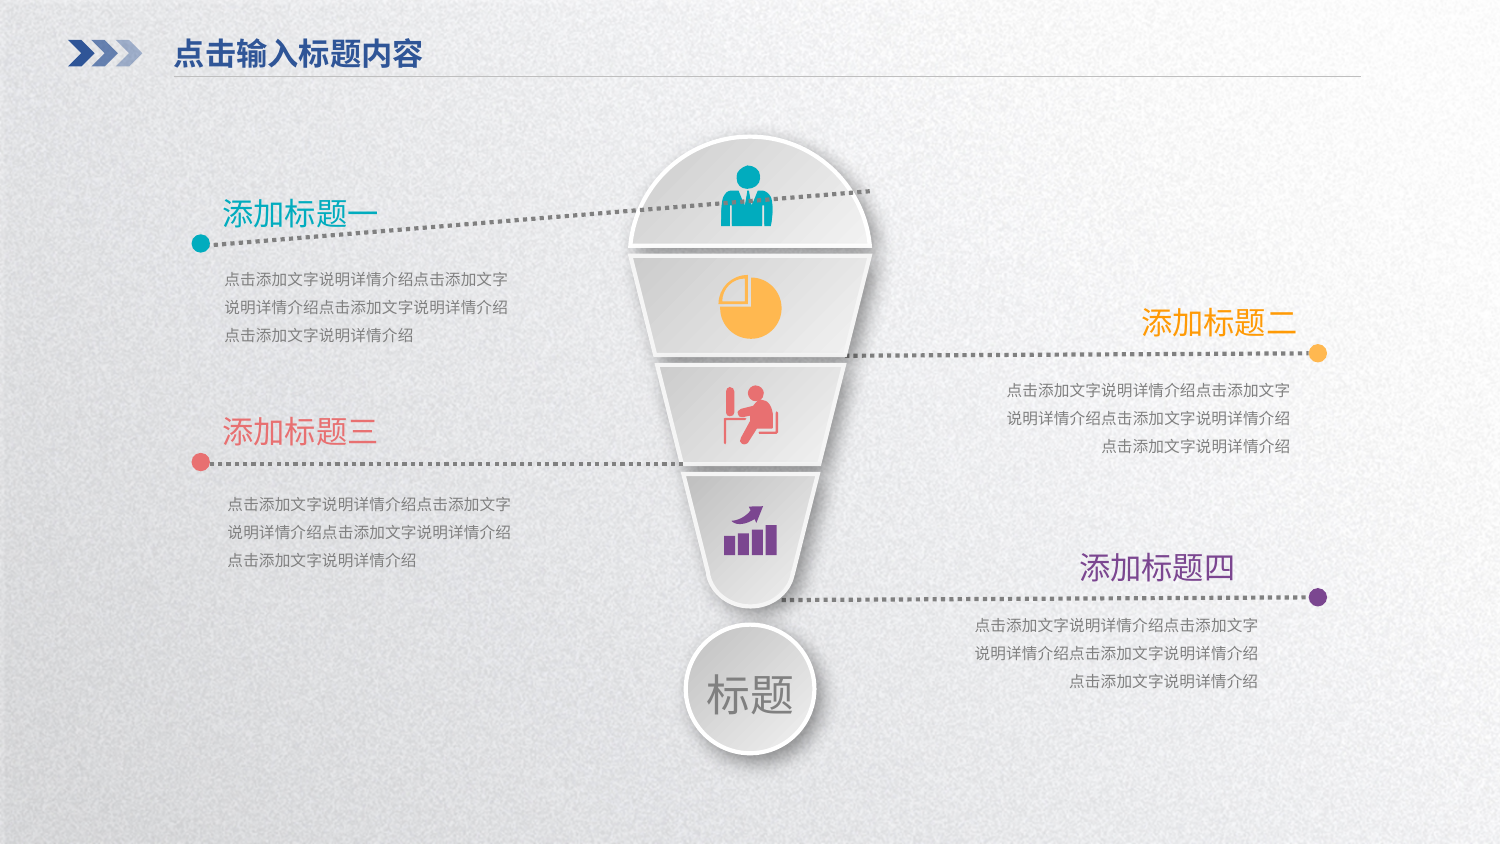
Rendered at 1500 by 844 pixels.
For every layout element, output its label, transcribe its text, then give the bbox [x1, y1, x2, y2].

text_box 添加标题四 [1064, 540, 1282, 588]
text_box 点击输入标题内容 [165, 30, 440, 76]
text_box [629, 254, 872, 357]
text_box 添加标题二 [1126, 296, 1344, 349]
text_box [721, 165, 773, 227]
text_box 点击添加文字说明详情介绍点击添加文字说明详情介绍点击添加文字说明详情介绍点击添加文字说明详情介绍 [212, 477, 541, 606]
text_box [191, 452, 684, 472]
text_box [844, 344, 1328, 363]
picture [0, 0, 1500, 844]
text_box 点击添加文字说明详情介绍点击添加文字说明详情介绍点击添加文字说明详情介绍点击添加文字说明详情介绍 [944, 607, 1273, 727]
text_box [191, 234, 631, 253]
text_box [724, 506, 777, 556]
text_box 点击添加文字说明详情介绍点击添加文字说明详情介绍点击添加文字说明详情介绍点击添加文字说明详情介绍 [209, 253, 538, 381]
text_box 添加标题三 [207, 405, 431, 452]
text_box [655, 363, 846, 466]
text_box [718, 274, 782, 339]
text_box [781, 588, 1328, 607]
text_box [682, 473, 820, 608]
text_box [723, 385, 778, 445]
text_box 点击添加文字说明详情介绍点击添加文字说明详情介绍点击添加文字说明详情介绍点击添加文字说明详情介绍 [977, 363, 1305, 492]
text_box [67, 39, 143, 67]
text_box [679, 624, 821, 754]
text_box [630, 135, 871, 247]
text_box 添加标题一 [207, 186, 431, 234]
